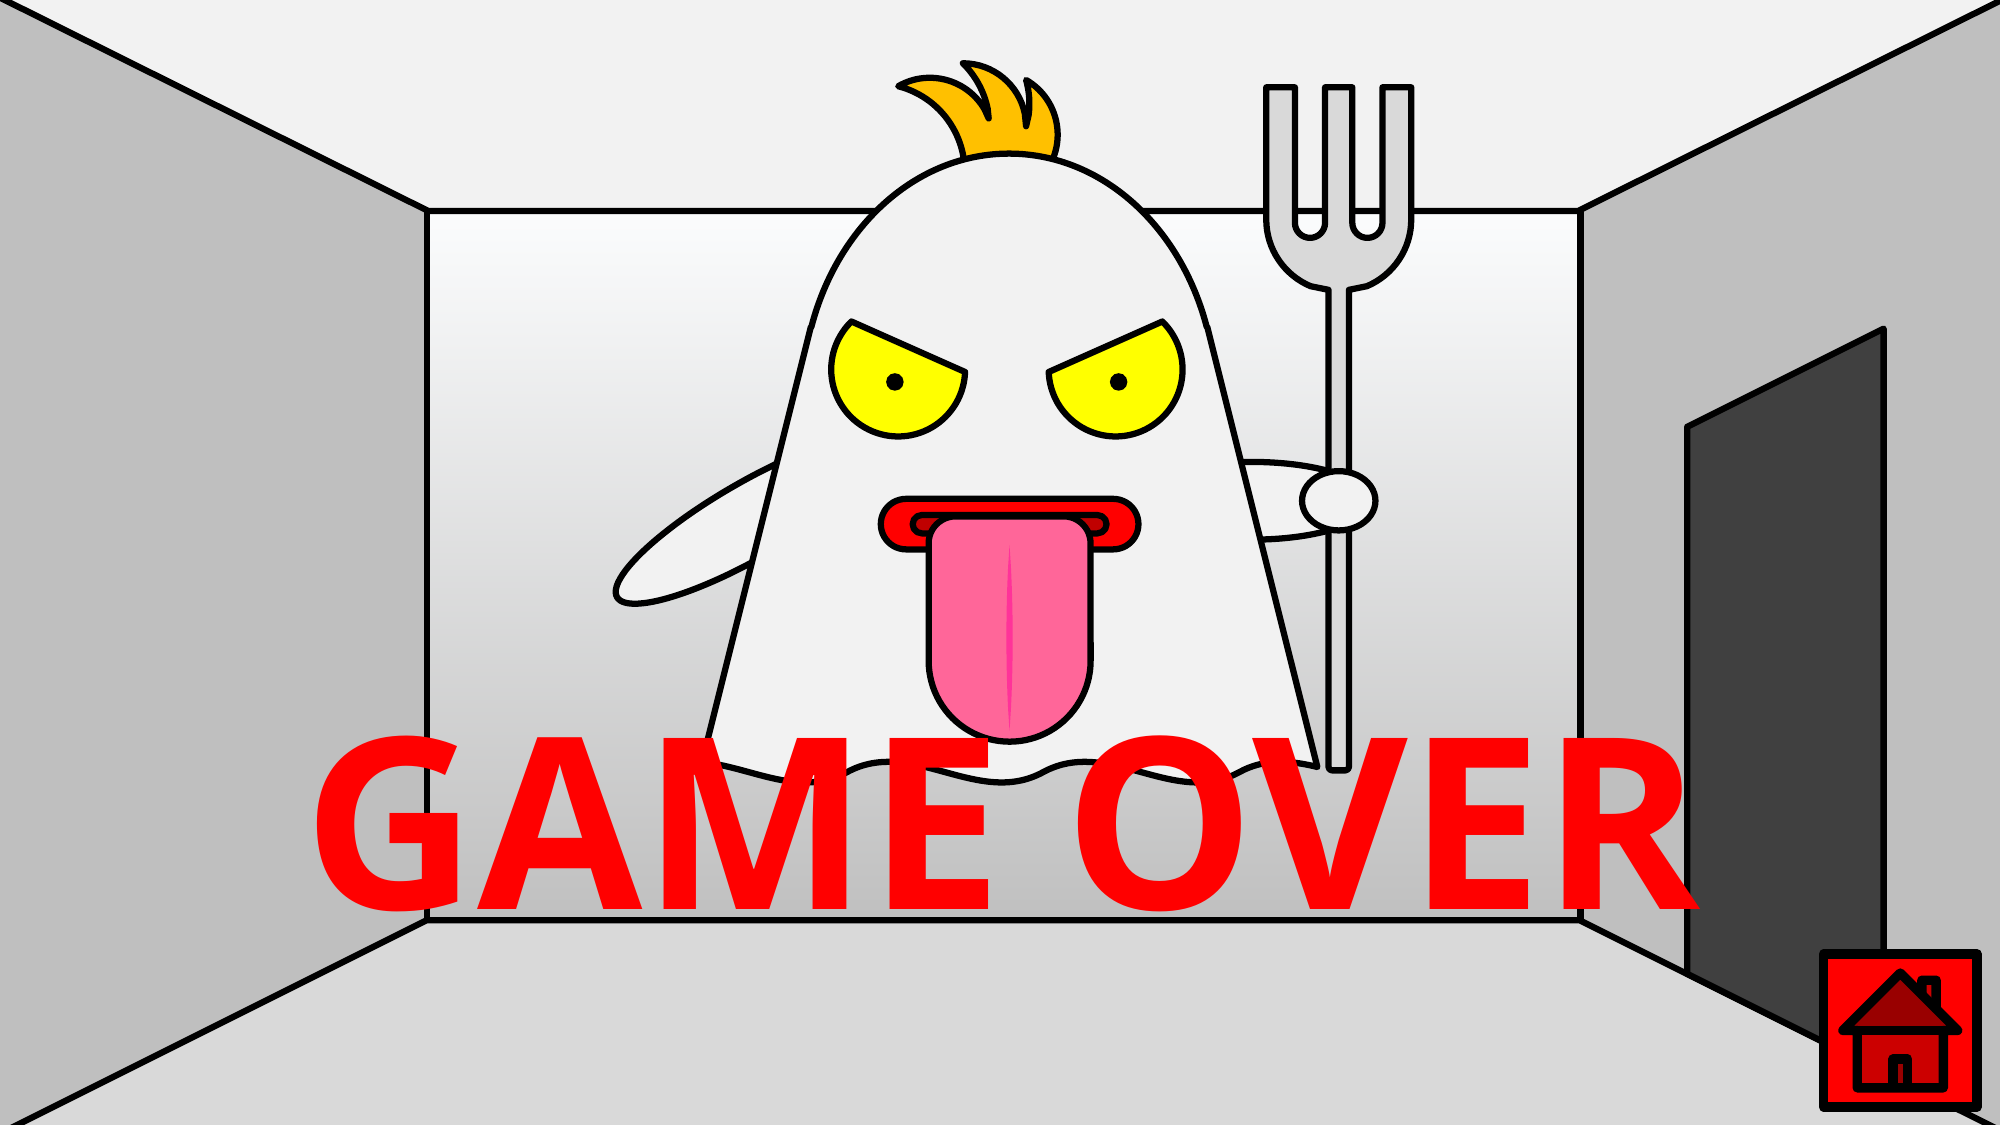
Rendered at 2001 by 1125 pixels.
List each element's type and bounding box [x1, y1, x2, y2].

text_box [0, 0, 2000, 1125]
text_box [595, 62, 1412, 783]
